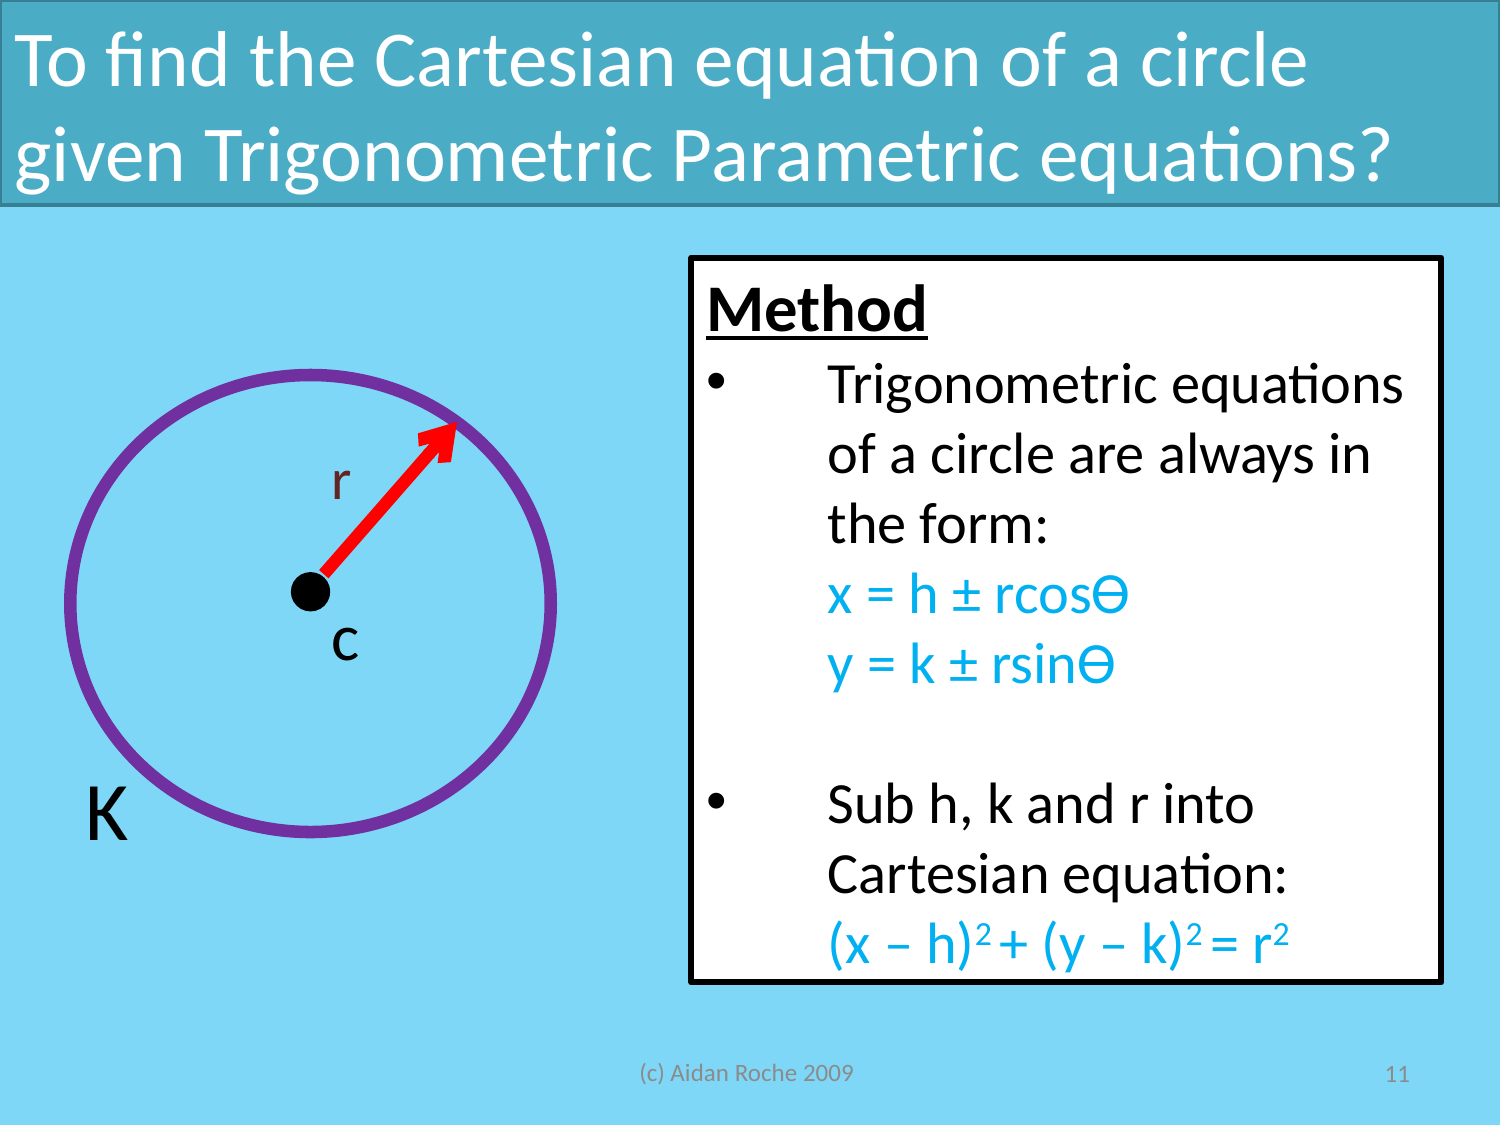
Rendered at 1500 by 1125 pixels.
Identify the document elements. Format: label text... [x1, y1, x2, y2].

text_box Method Trigonometric equations of a circle are always in the form: x = h ± rcosѲ y = k ± rsinѲ Sub h, k and r into Cartesian equation: (x – h)2 + (y – k)2 = r2 [691, 257, 1442, 983]
text_box To find the Cartesian equation of a circle given Trigonometric Parametric equations? [0, 0, 1500, 207]
text_box c [316, 585, 375, 681]
text_box [290, 572, 329, 612]
text_box [68, 372, 553, 835]
slide_number 11 [1074, 1042, 1425, 1103]
footer (c) Aidan Roche 2009 [509, 1041, 985, 1102]
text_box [313, 431, 467, 565]
text_box K [70, 750, 144, 865]
